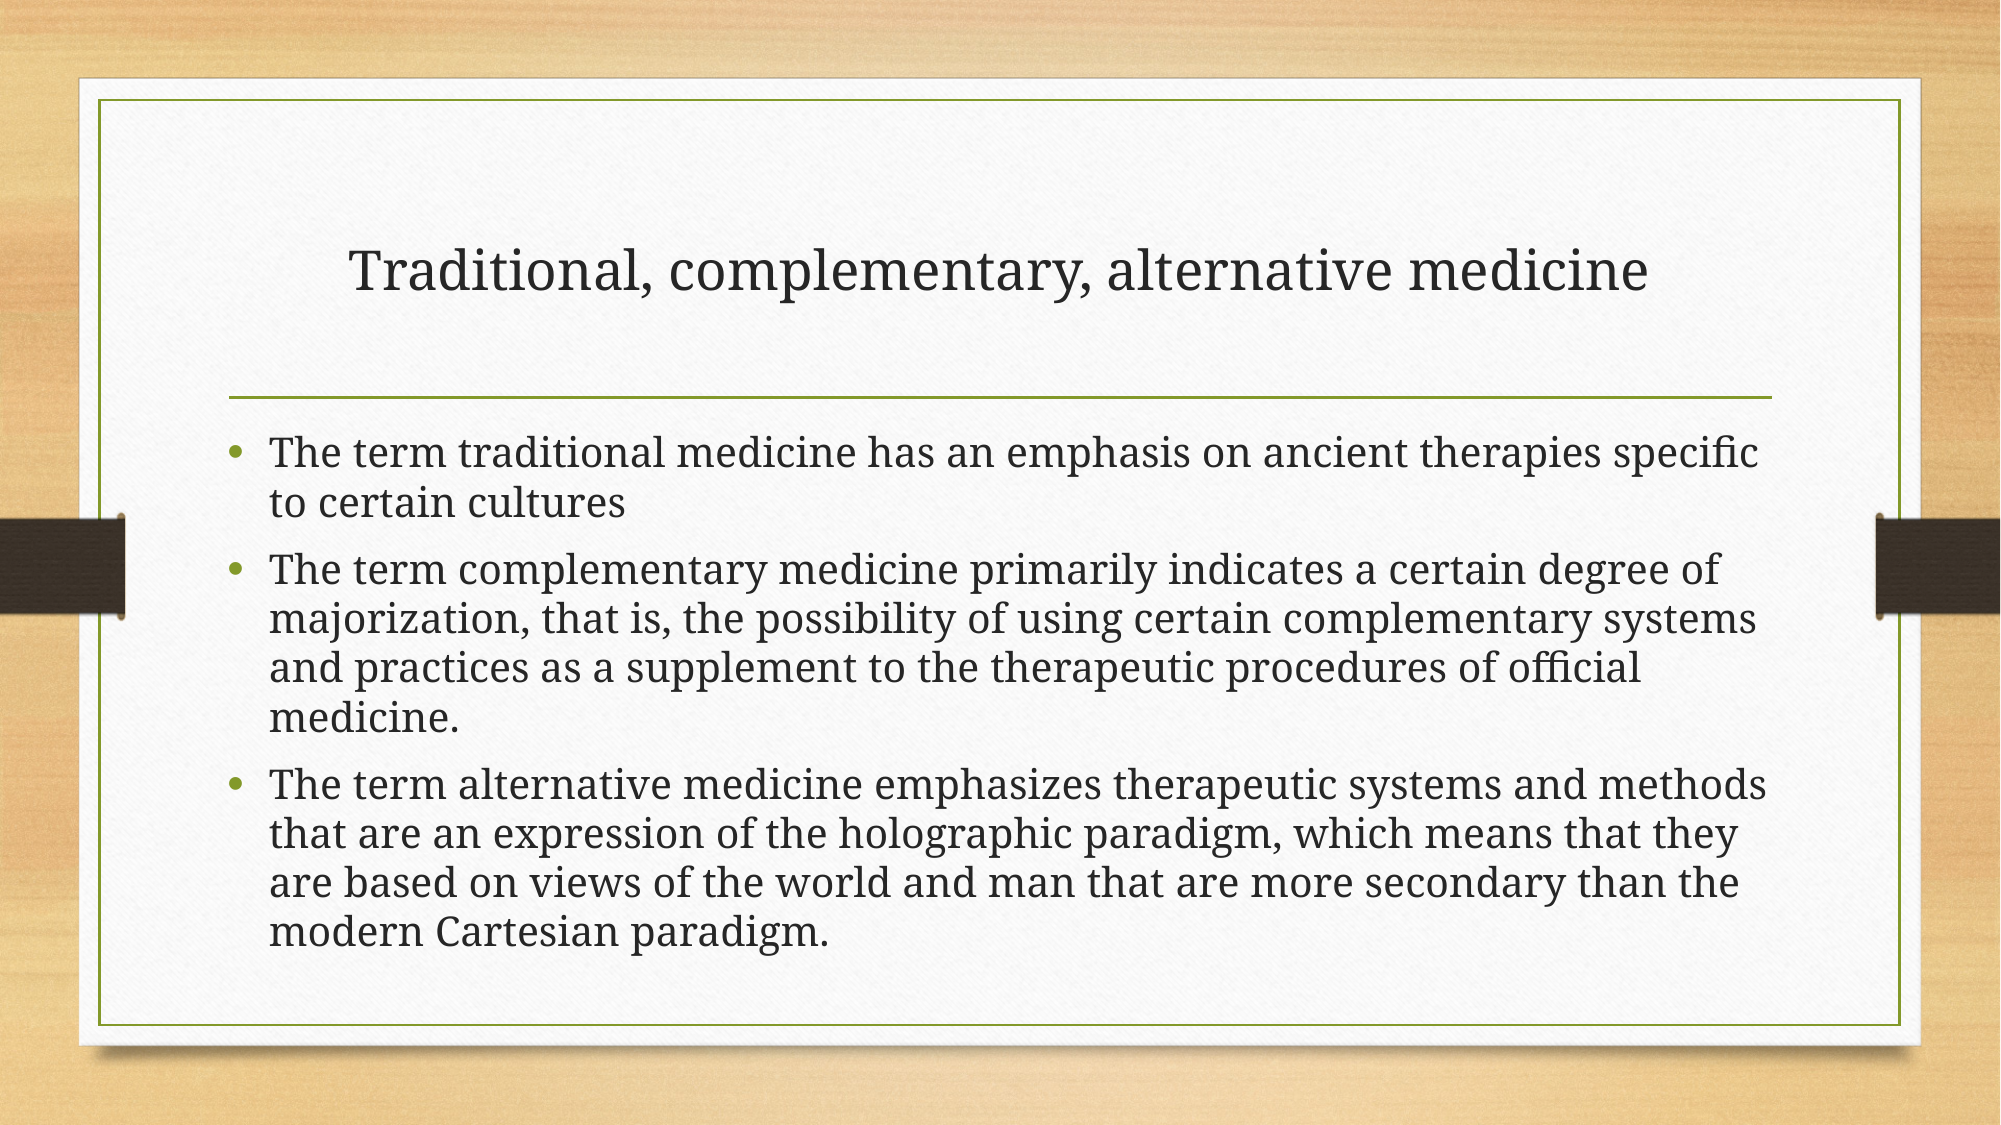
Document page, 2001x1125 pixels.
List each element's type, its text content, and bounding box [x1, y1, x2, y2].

picture [0, 0, 2001, 1125]
list The term traditional medicine has an emphasis on ancient therapies specific to certain cultures The term complementary medicine primarily indicates a certain degree of majorization, that is, the possibility of using certain complementary systems and practices as a supplement to the therapeutic procedures of official medicine. The term alternative medicine emphasizes therapeutic systems and methods that are an expression of the holographic paradigm, which means that they are based on views of the world and man that are more secondary than the modern Cartesian paradigm. [212, 419, 1788, 964]
title Traditional, complementary, alternative medicine [212, 161, 1788, 375]
